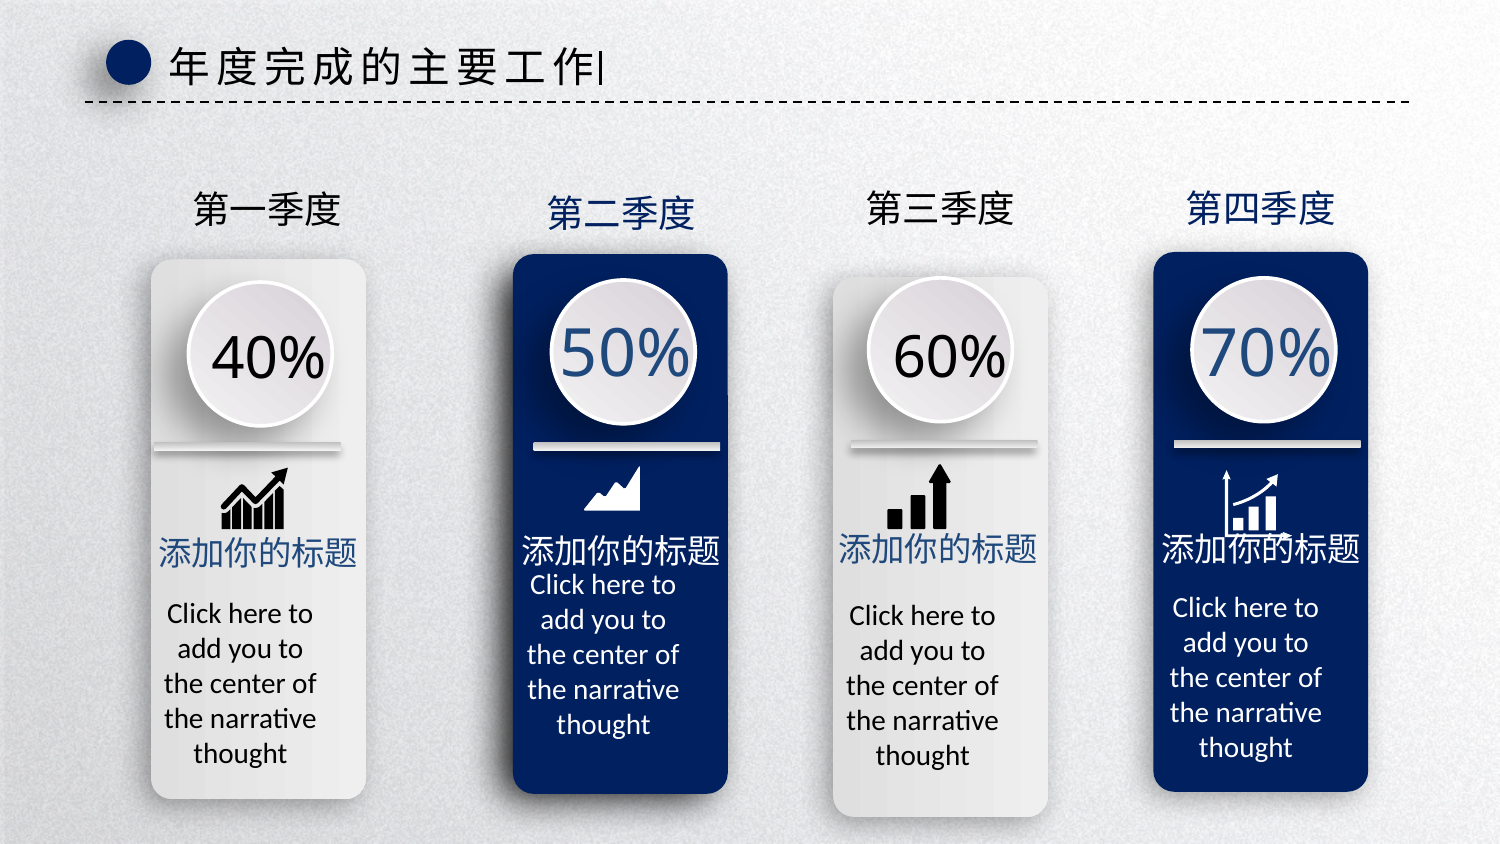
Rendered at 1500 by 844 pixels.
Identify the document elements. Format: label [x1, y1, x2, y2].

picture [0, 0, 1500, 844]
text_box [822, 520, 1055, 782]
text_box [505, 522, 738, 750]
text_box [1145, 520, 1379, 773]
text_box [141, 524, 375, 780]
